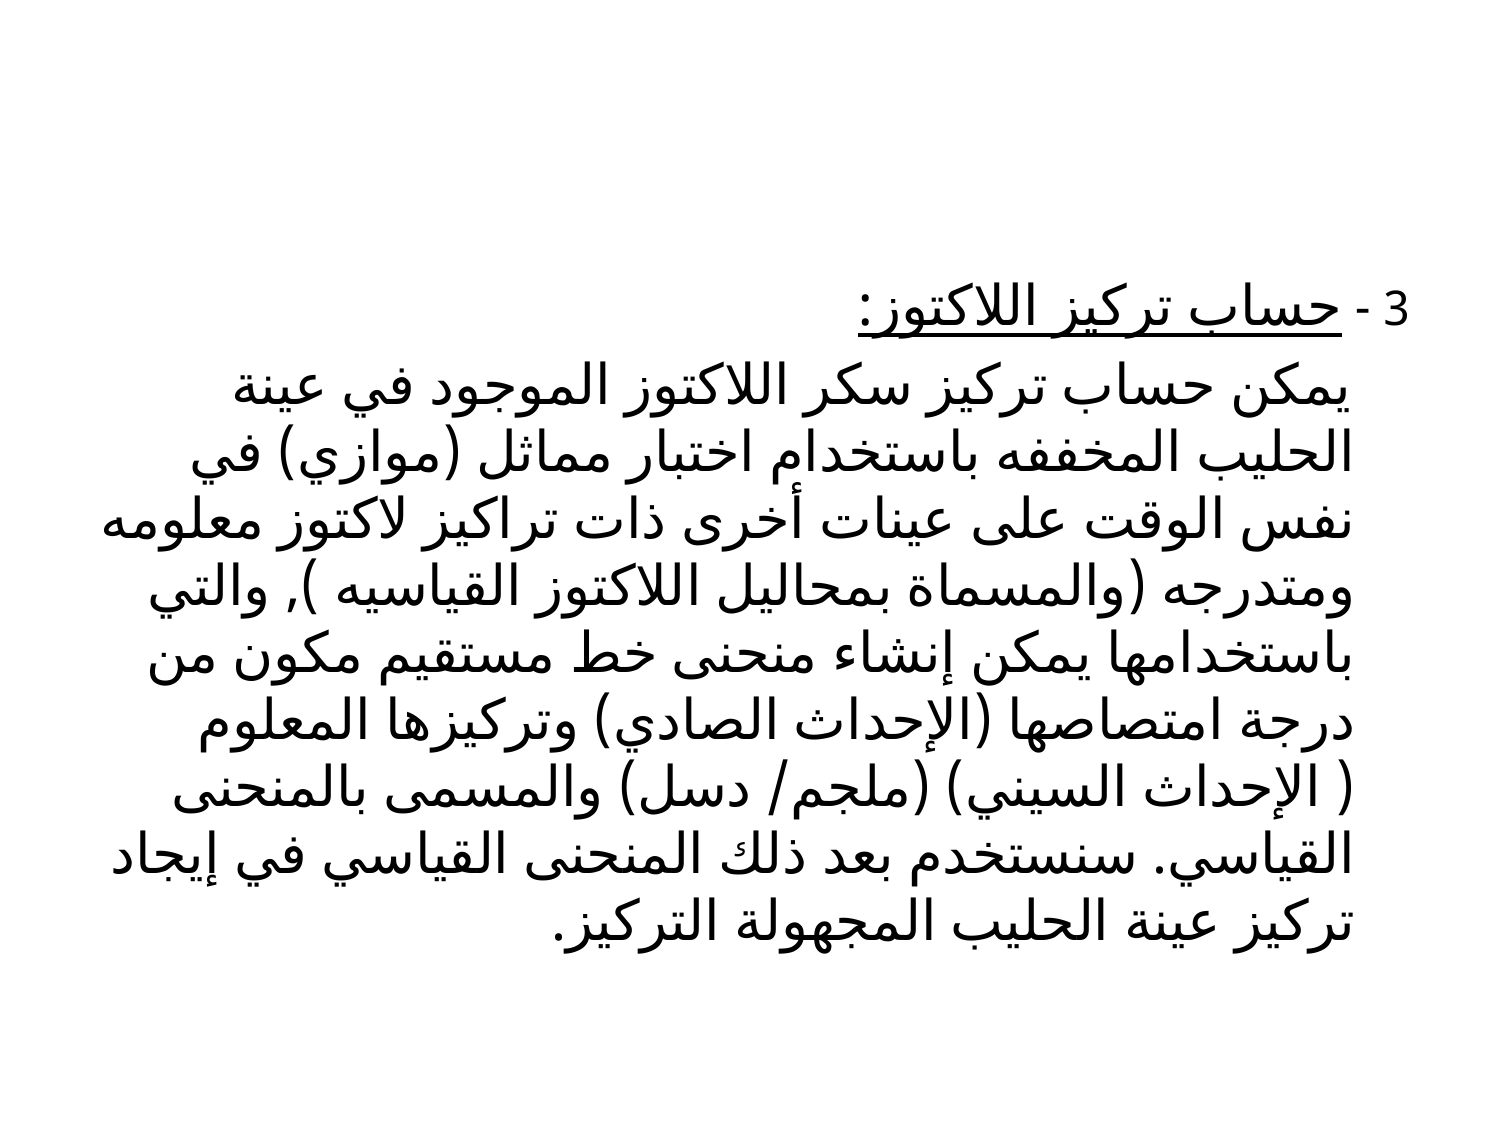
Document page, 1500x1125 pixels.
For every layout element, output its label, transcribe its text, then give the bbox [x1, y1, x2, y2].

list 3 - حساب تركيز اللاكتوز: يمكن حساب تركيز سكر اللاكتوز الموجود في عينة الحليب المخففه باستخدام اختبار مماثل (موازي) في نفس الوقت على عينات أخرى ذات تراكيز لاكتوز معلومه ومتدرجه (والمسماة بمحاليل اللاكتوز القياسيه ), والتي باستخدامها يمكن إنشاء منحنى خط مستقيم مكون من درجة امتصاصها (الإحداث الصادي) وتركيزها المعلوم ( الإحداث السيني) (ملجم/ دسل) والمسمى بالمنحنى القياسي. سنستخدم بعد ذلك المنحنى القياسي في إيجاد تركيز عينة الحليب المجهولة التركيز. [75, 262, 1425, 1005]
